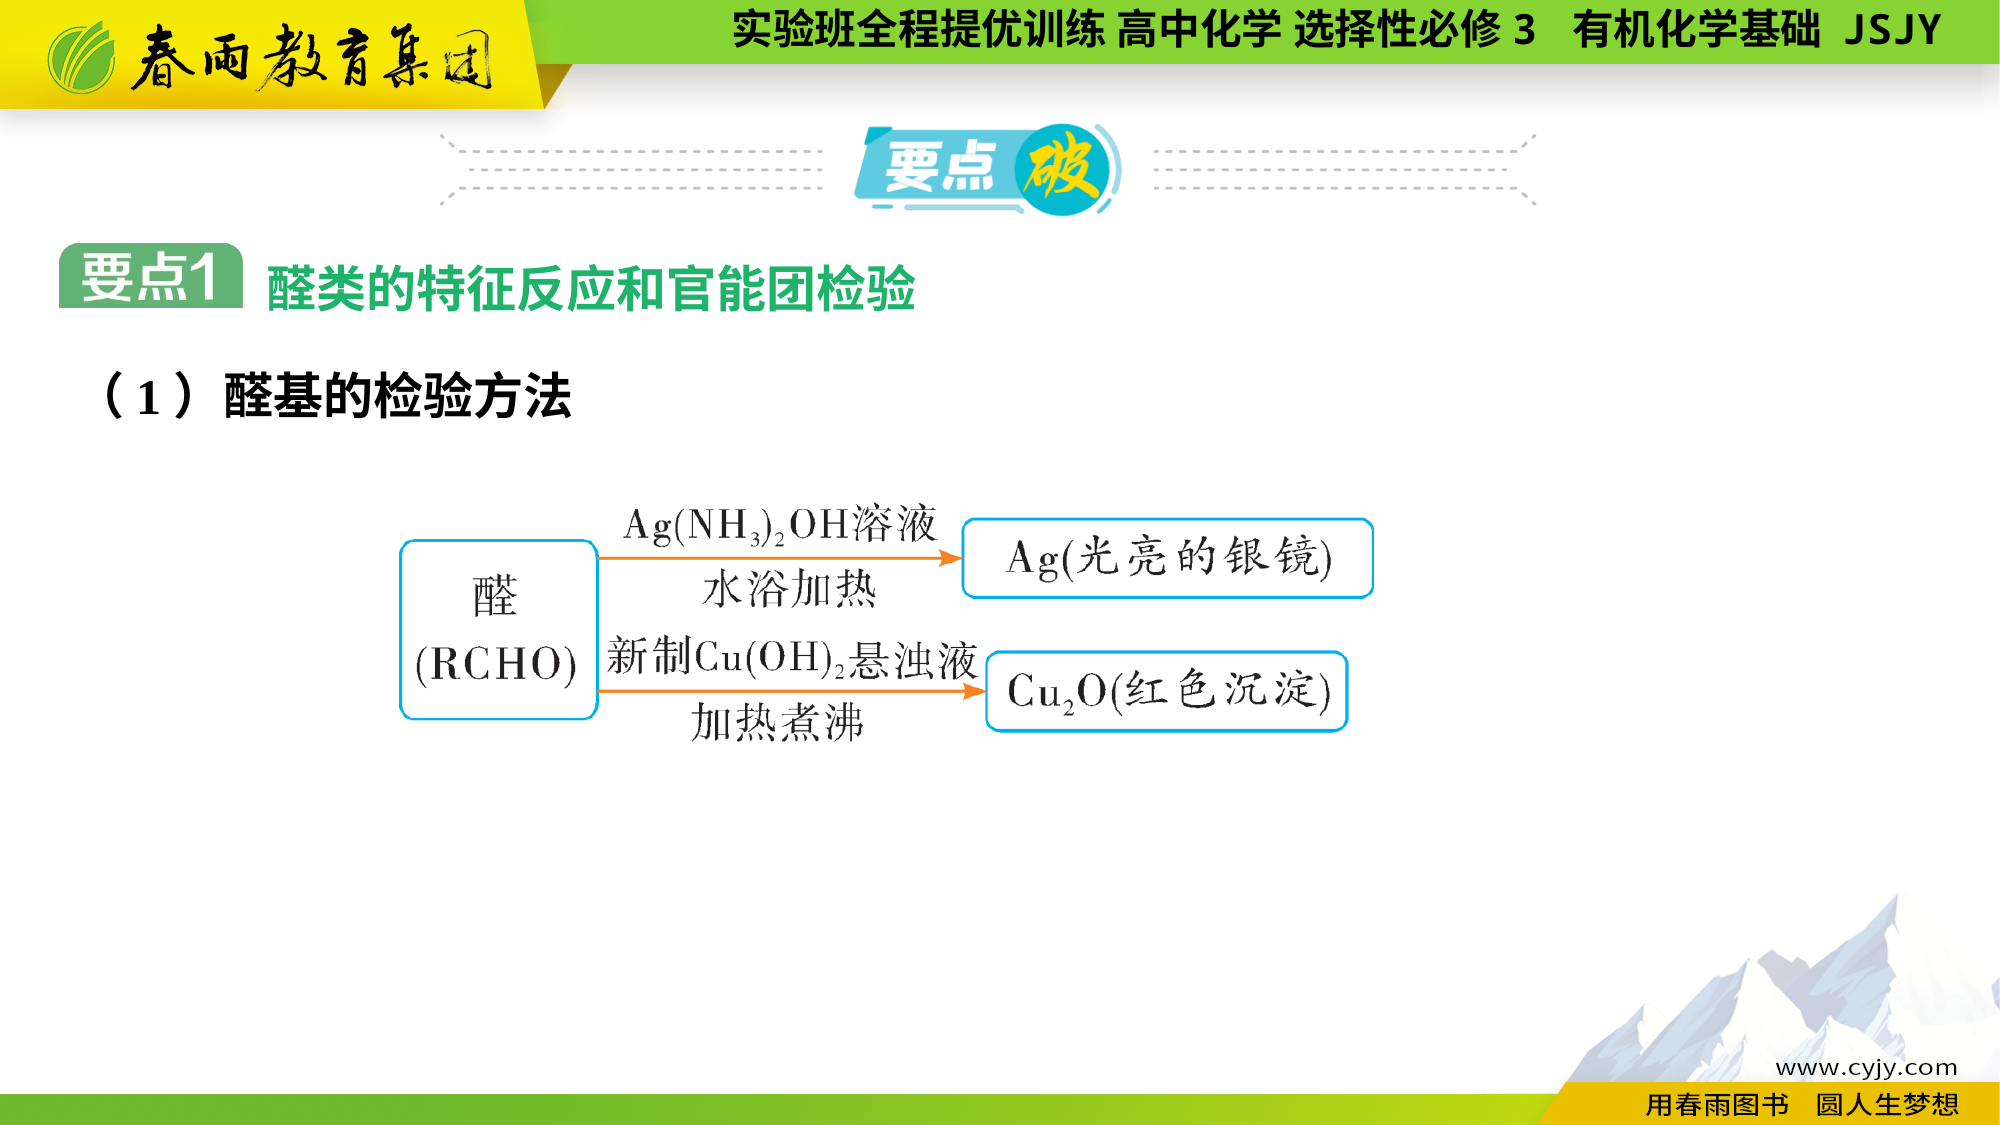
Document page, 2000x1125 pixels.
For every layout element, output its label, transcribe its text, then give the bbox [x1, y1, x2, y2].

picture [0, 0, 2000, 1125]
list 醛类的特征反应和官能团检验 （1）醛基的检验方法 [59, 219, 1944, 423]
